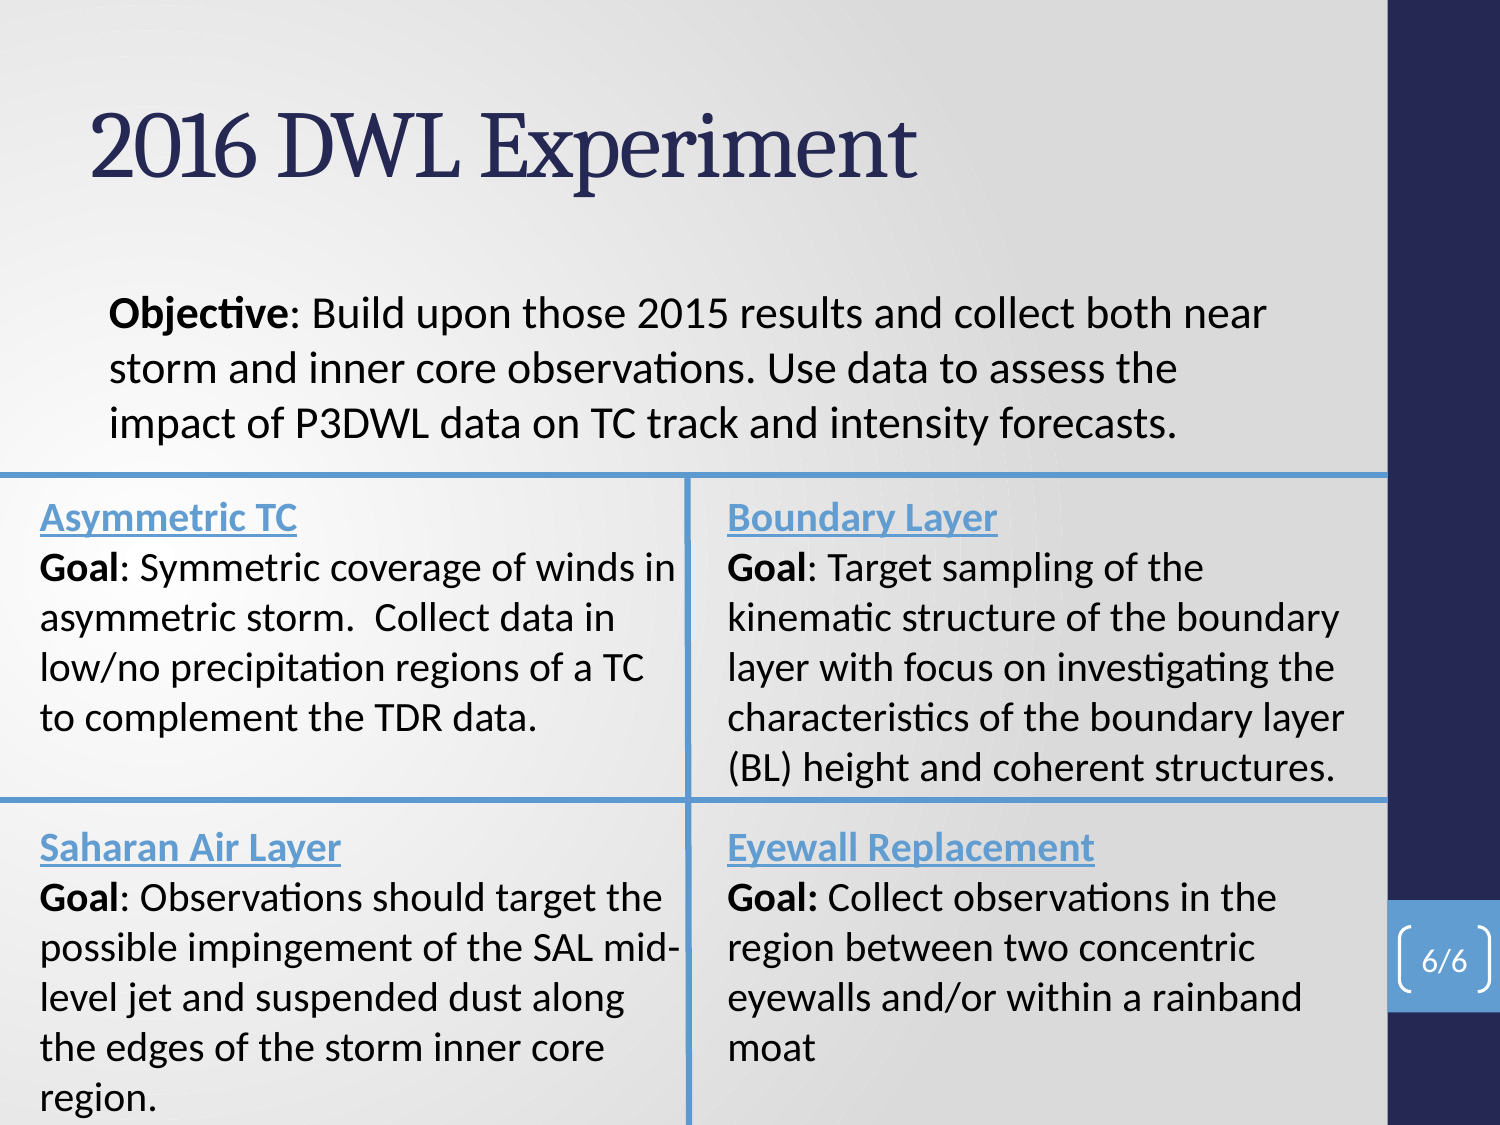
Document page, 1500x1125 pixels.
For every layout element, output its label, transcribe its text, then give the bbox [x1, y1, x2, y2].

text_box Eyewall Replacement Goal: Collect observations in the region between two concentric eyewalls and/or within a rainband moat [712, 812, 1388, 1078]
text_box Asymmetric TC Goal: Symmetric coverage of winds in asymmetric storm. Collect data in low/no precipitation regions of a TC to complement the TDR data. [24, 482, 684, 748]
title 2016 DWL Experiment [75, 45, 1325, 233]
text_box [686, 482, 690, 1125]
text_box Saharan Air Layer Goal: Observations should target the possible impingement of the SAL mid-level jet and suspended dust along the edges of the storm inner core region. [24, 812, 685, 1125]
list Objective: Build upon those 2015 results and collect both near storm and inner core observations. Use data to assess the impact of P3DWL data on TC track and intensity forecasts. [75, 275, 1325, 467]
slide_number 6/6 [1397, 925, 1492, 994]
text_box Boundary Layer Goal: Target sampling of the kinematic structure of the boundary layer with focus on investigating the characteristics of the boundary layer (BL) height and coherent structures. [712, 482, 1388, 793]
